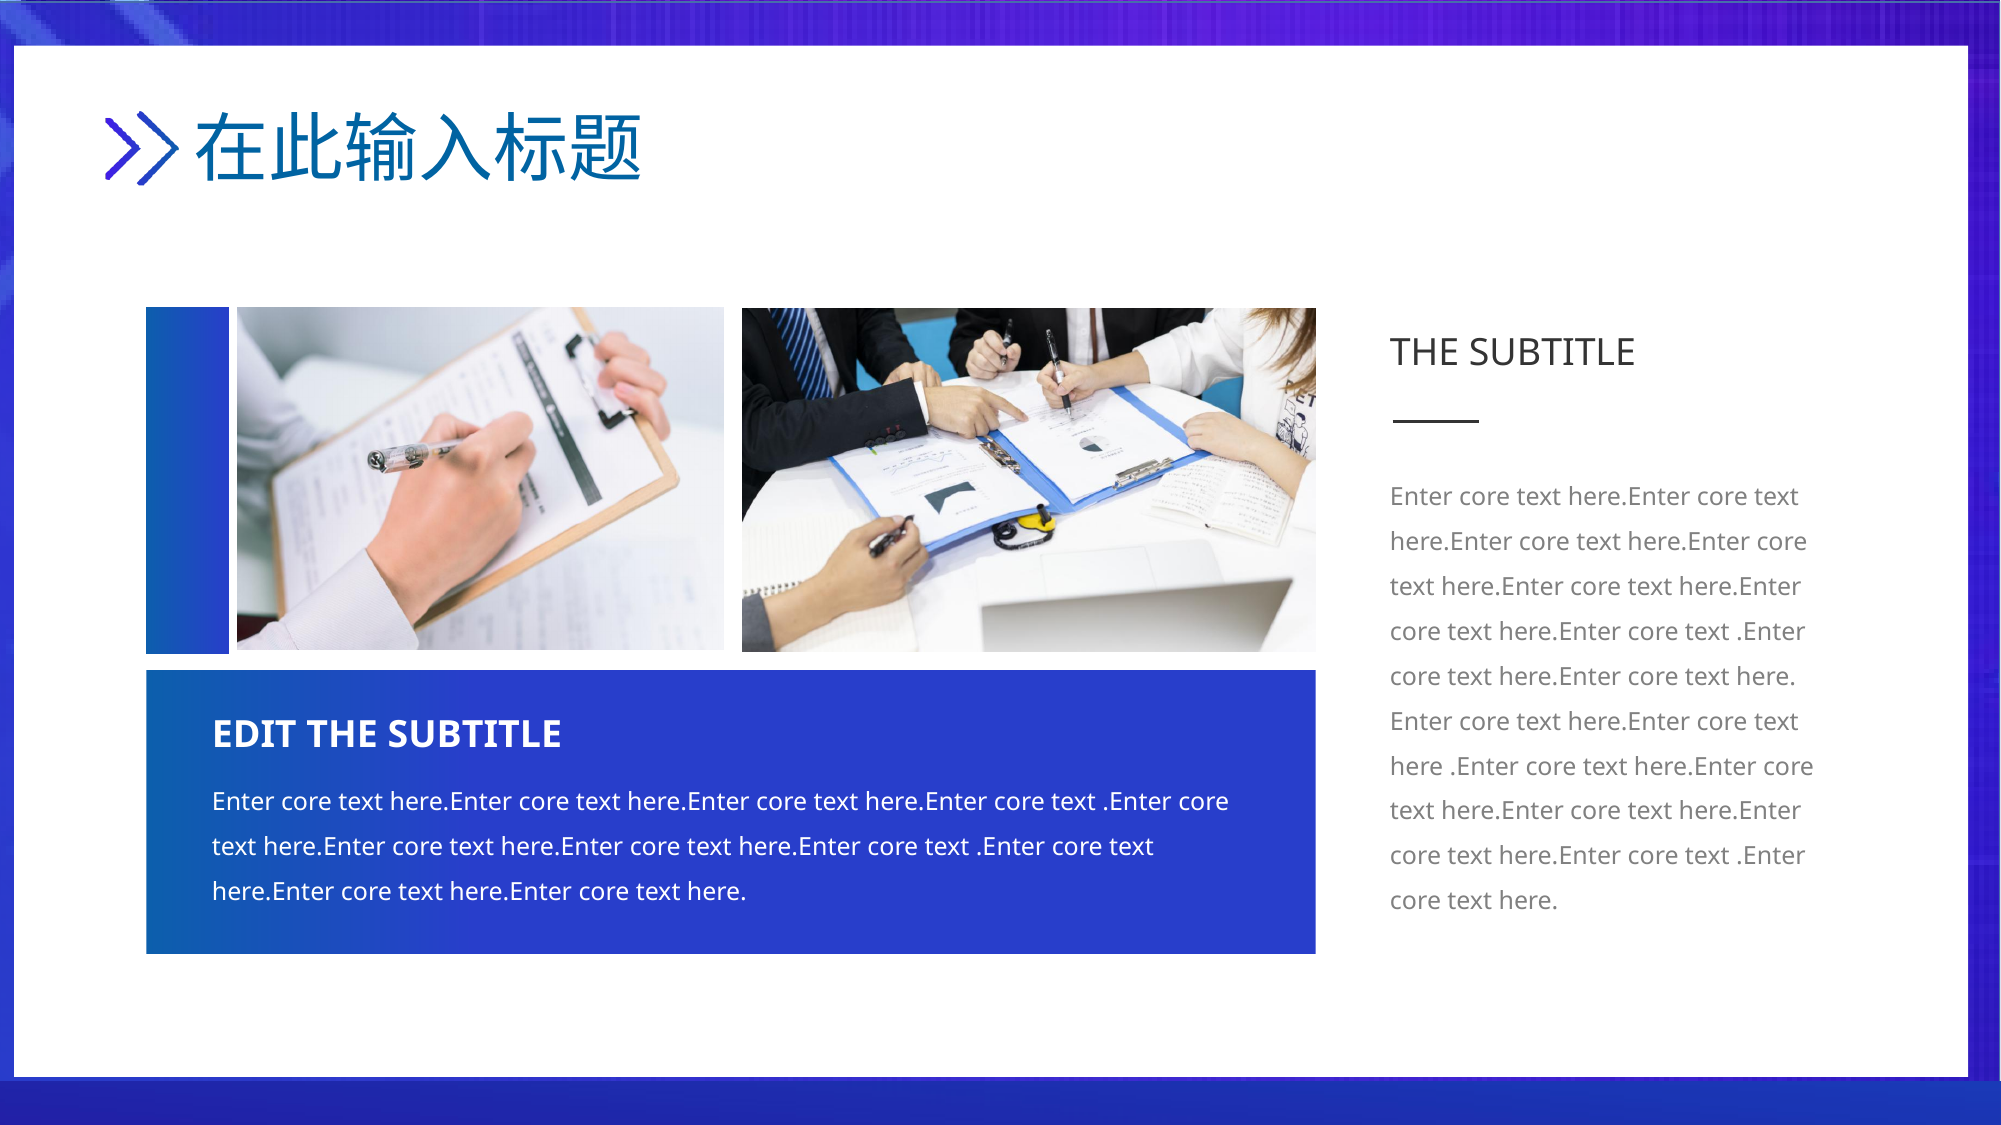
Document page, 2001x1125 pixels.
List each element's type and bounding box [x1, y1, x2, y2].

text_box [0, 99, 2000, 1125]
